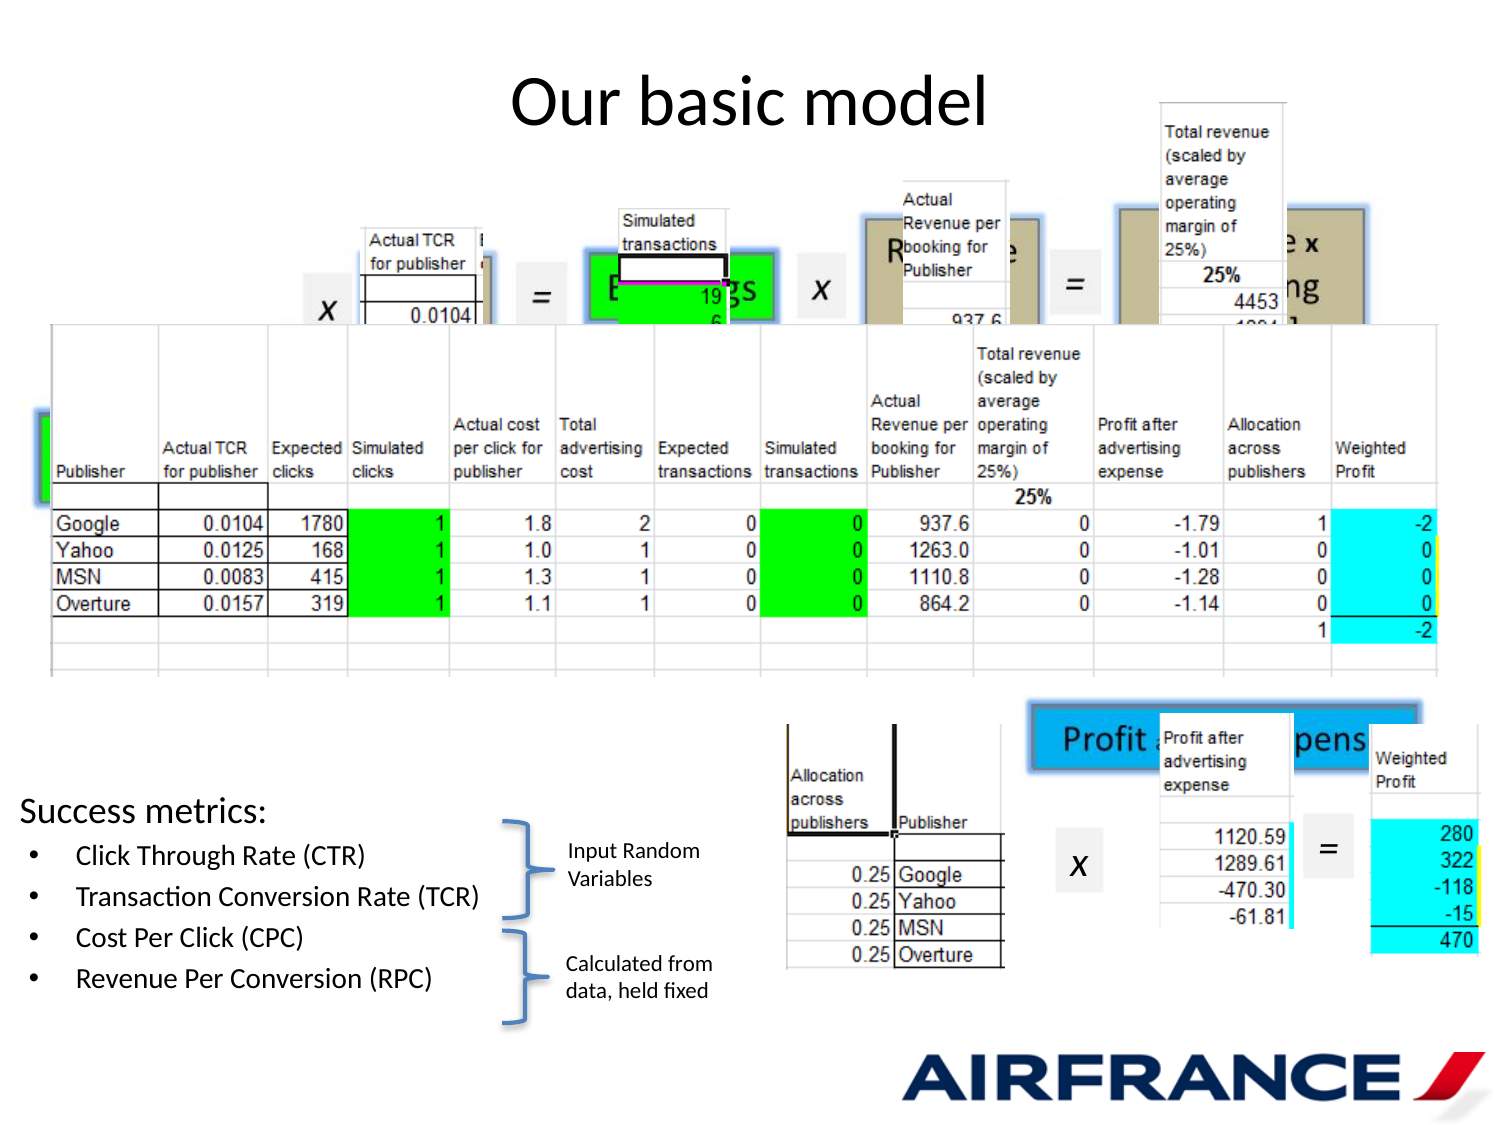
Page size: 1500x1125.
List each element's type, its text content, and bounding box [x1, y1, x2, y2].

picture [900, 1052, 1500, 1125]
text_box x [1055, 827, 1104, 893]
text_box [502, 928, 550, 1026]
list Success metrics: Click Through Rate (CTR) Transaction Conversion Rate (TCR) Cost Per Click (CPC) Revenue Per Conversion (RPC) [4, 778, 662, 1089]
title Our basic model [75, 45, 1425, 148]
picture [20, 102, 1482, 970]
text_box Input Random Variables [553, 828, 721, 899]
text_box Calculated from data, held fixed [550, 940, 767, 1011]
text_box = [1303, 813, 1354, 879]
text_box [502, 819, 553, 921]
